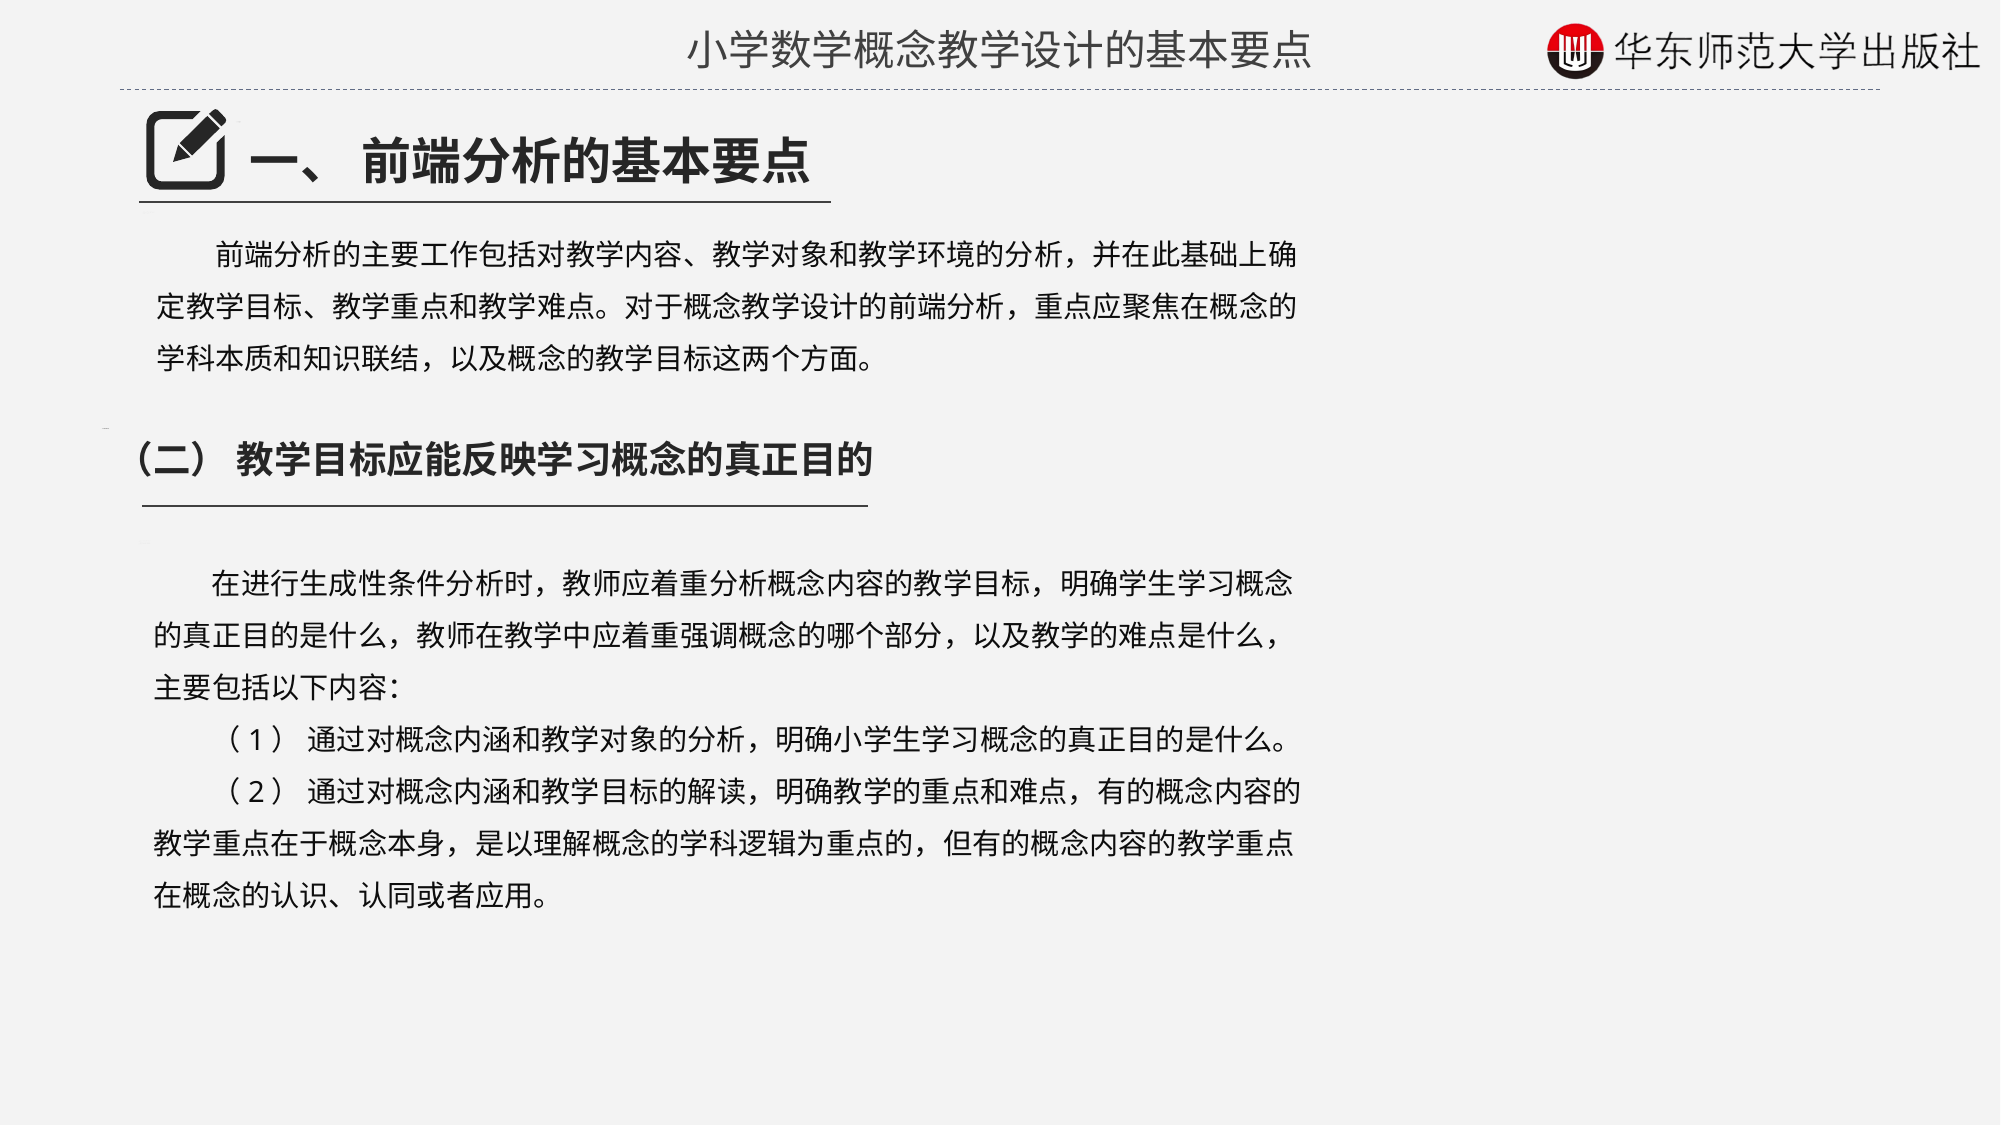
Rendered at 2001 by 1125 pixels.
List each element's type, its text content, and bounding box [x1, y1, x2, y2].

text_box 在进行生成性条件分析时，教师应着重分析概念内容的教学目标，明确学生学习概念的真正目的是什么，教师在教学中应着重强调概念的哪个部分，以及教学的难点是什么，主要包括以下内容： （1） 通过对概念内涵和教学对象的分析，明确小学生学习概念的真正目的是什么。 （2） 通过对概念内涵和教学目标的解读，明确教学的重点和难点，有的概念内容的教学重点在于概念本身，是以理解概念的学科逻辑为重点的，但有的概念内容的教学重点在概念的认识、认同或者应用。 [138, 540, 1320, 920]
text_box （二） 教学目标应能反映学习概念的真正目的 [101, 428, 1021, 489]
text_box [1536, 13, 1989, 83]
text_box [208, 109, 227, 127]
text_box 小学数学概念教学设计的基本要点 [680, 23, 1320, 74]
text_box 前端分析的主要工作包括对教学内容、教学对象和教学环境的分析，并在此基础上确定教学目标、教学重点和教学难点。对于概念教学设计的前端分析，重点应聚焦在概念的学科本质和知识联结，以及概念的教学目标这两个方面。 [142, 212, 1320, 383]
text_box [146, 111, 225, 190]
text_box 一、 前端分析的基本要点 [235, 121, 1147, 197]
